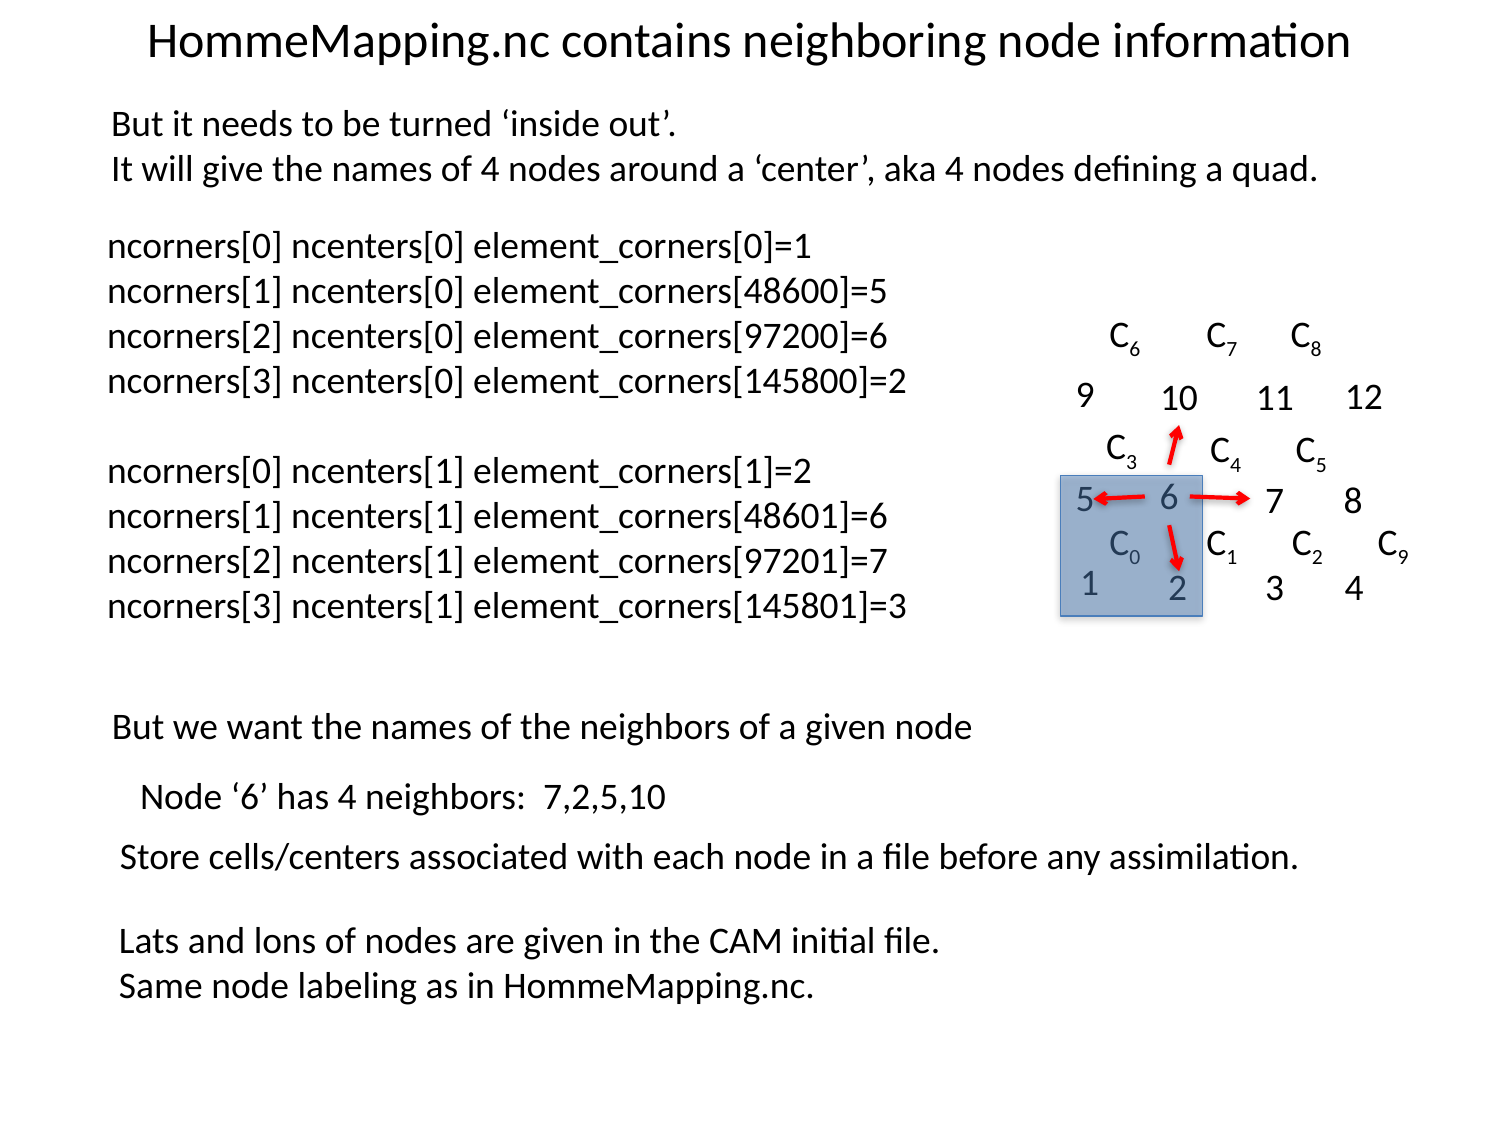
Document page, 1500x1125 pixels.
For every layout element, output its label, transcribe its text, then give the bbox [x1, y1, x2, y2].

text_box ncorners[0] ncenters[0] element_corners[0]=1 ncorners[1] ncenters[0] element_corners[48600]=5 ncorners[2] ncenters[0] element_corners[97200]=6 ncorners[3] ncenters[0] element_corners[145800]=2 ncorners[0] ncenters[1] element_corners[1]=2 ncorners[1] ncenters[1] element_corners[48601]=6 ncorners[2] ncenters[1] element_corners[97201]=7 ncorners[3] ncenters[1] element_corners[145801]=3 [92, 214, 1125, 634]
text_box Store cells/centers associated with each node in a file before any assimilation. [104, 824, 1316, 885]
text_box But it needs to be turned ‘inside out’. It will give the names of 4 nodes around a ‘center’, aka 4 nodes defining a quad. [96, 91, 1336, 196]
text_box But we want the names of the neighbors of a given node [97, 694, 989, 755]
title HommeMapping.nc contains neighboring node information [75, 0, 1425, 92]
text_box Lats and lons of nodes are given in the CAM initial file. Same node labeling as in HommeMapping.nc. [104, 908, 957, 1014]
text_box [1060, 301, 1426, 617]
text_box Node ‘6’ has 4 neighbors: 7,2,5,10 [125, 764, 682, 824]
